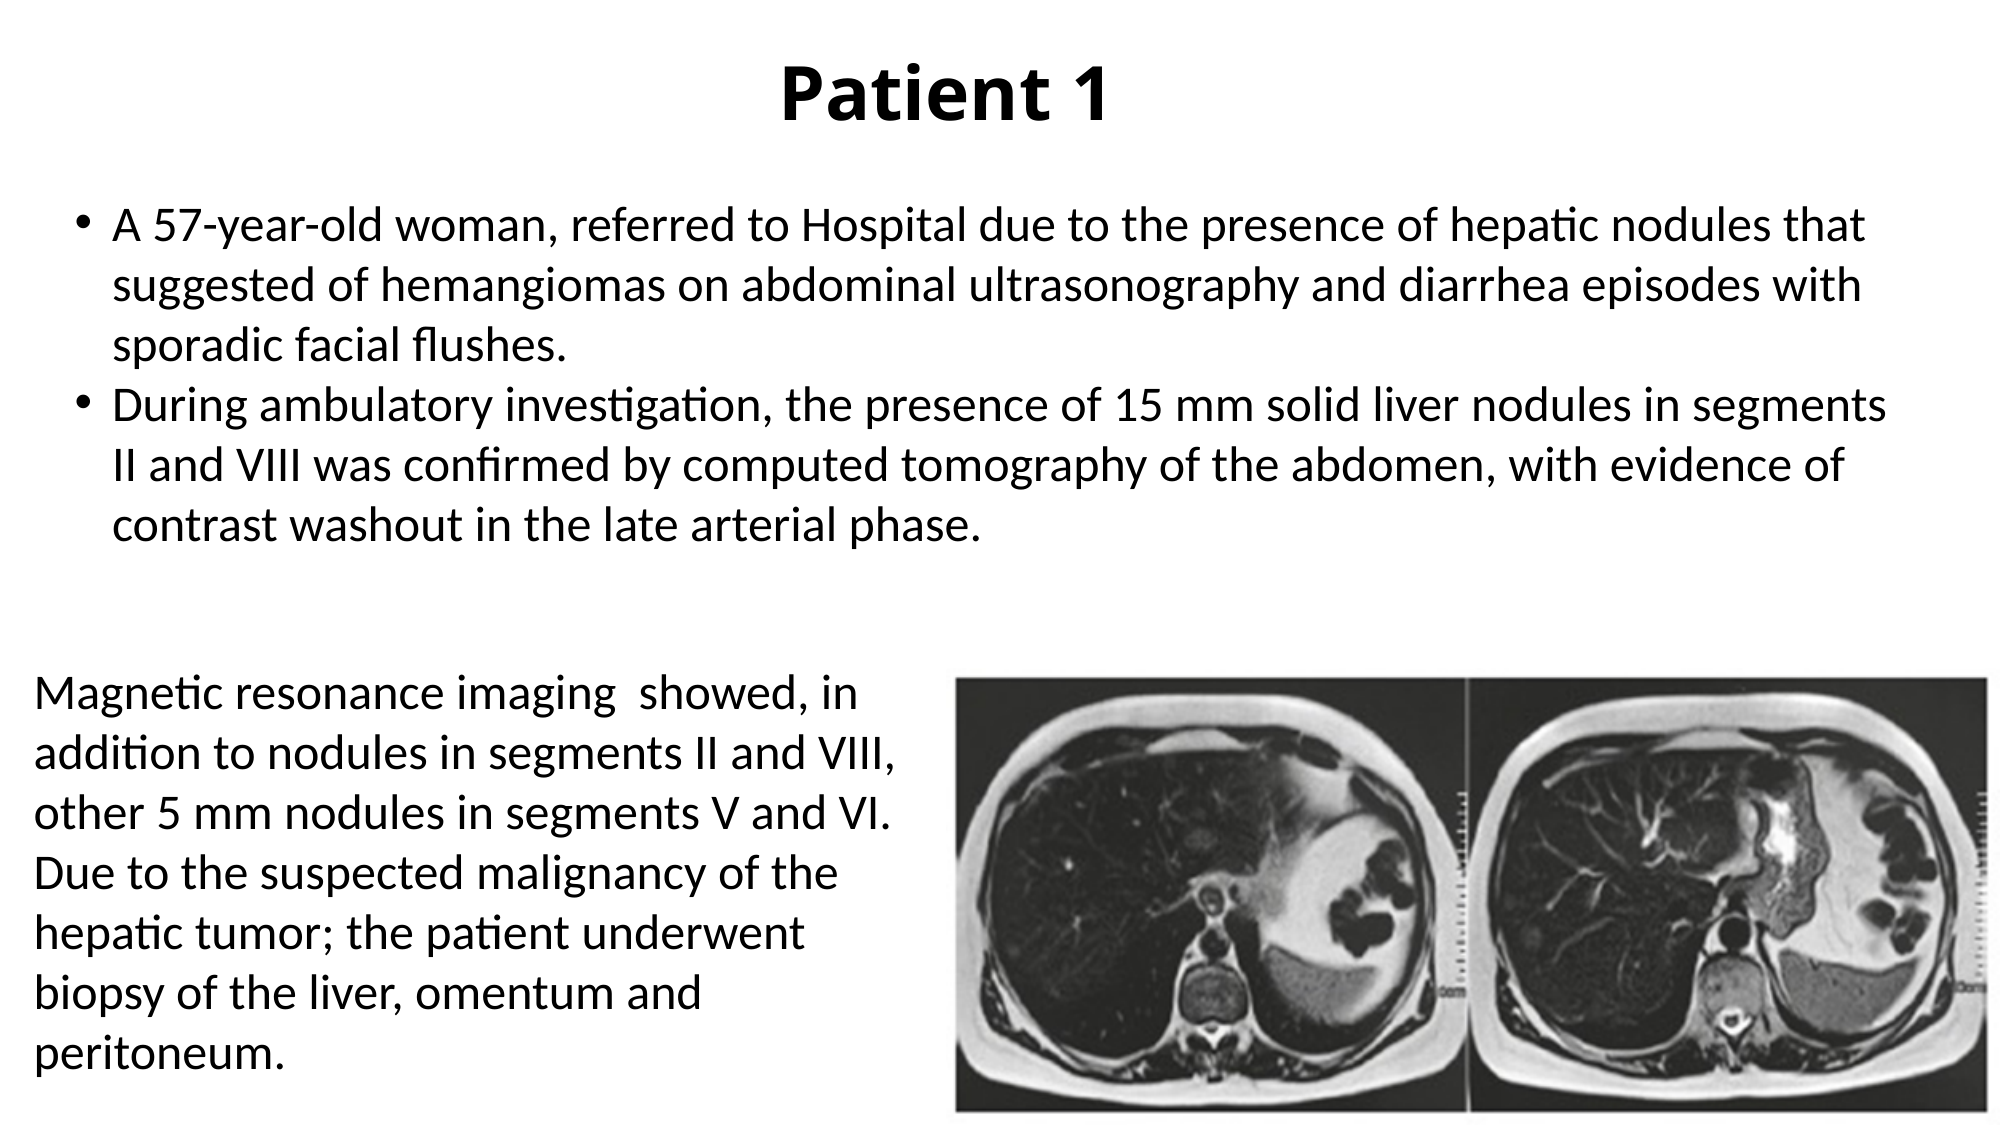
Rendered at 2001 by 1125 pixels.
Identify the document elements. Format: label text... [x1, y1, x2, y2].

text_box Magnetic resonance imaging showed, in addition to nodules in segments II and VIII, other 5 mm nodules in segments V and VI. Due to the suspected malignancy of the hepatic tumor; the patient underwent biopsy of the liver, omentum and peritoneum. [18, 652, 947, 1088]
picture [946, 668, 2000, 1125]
list A 57-year-old woman, referred to Hospital due to the presence of hepatic nodules that suggested of hemangiomas on abdominal ultrasonography and diarrhea episodes with sporadic facial flushes. During ambulatory investigation, the presence of 15 mm solid liver nodules in segments II and VIII was confirmed by computed tomography of the abdomen, with evidence of contrast washout in the late arterial phase. [59, 183, 1916, 586]
title Patient 1 [83, 44, 1809, 149]
